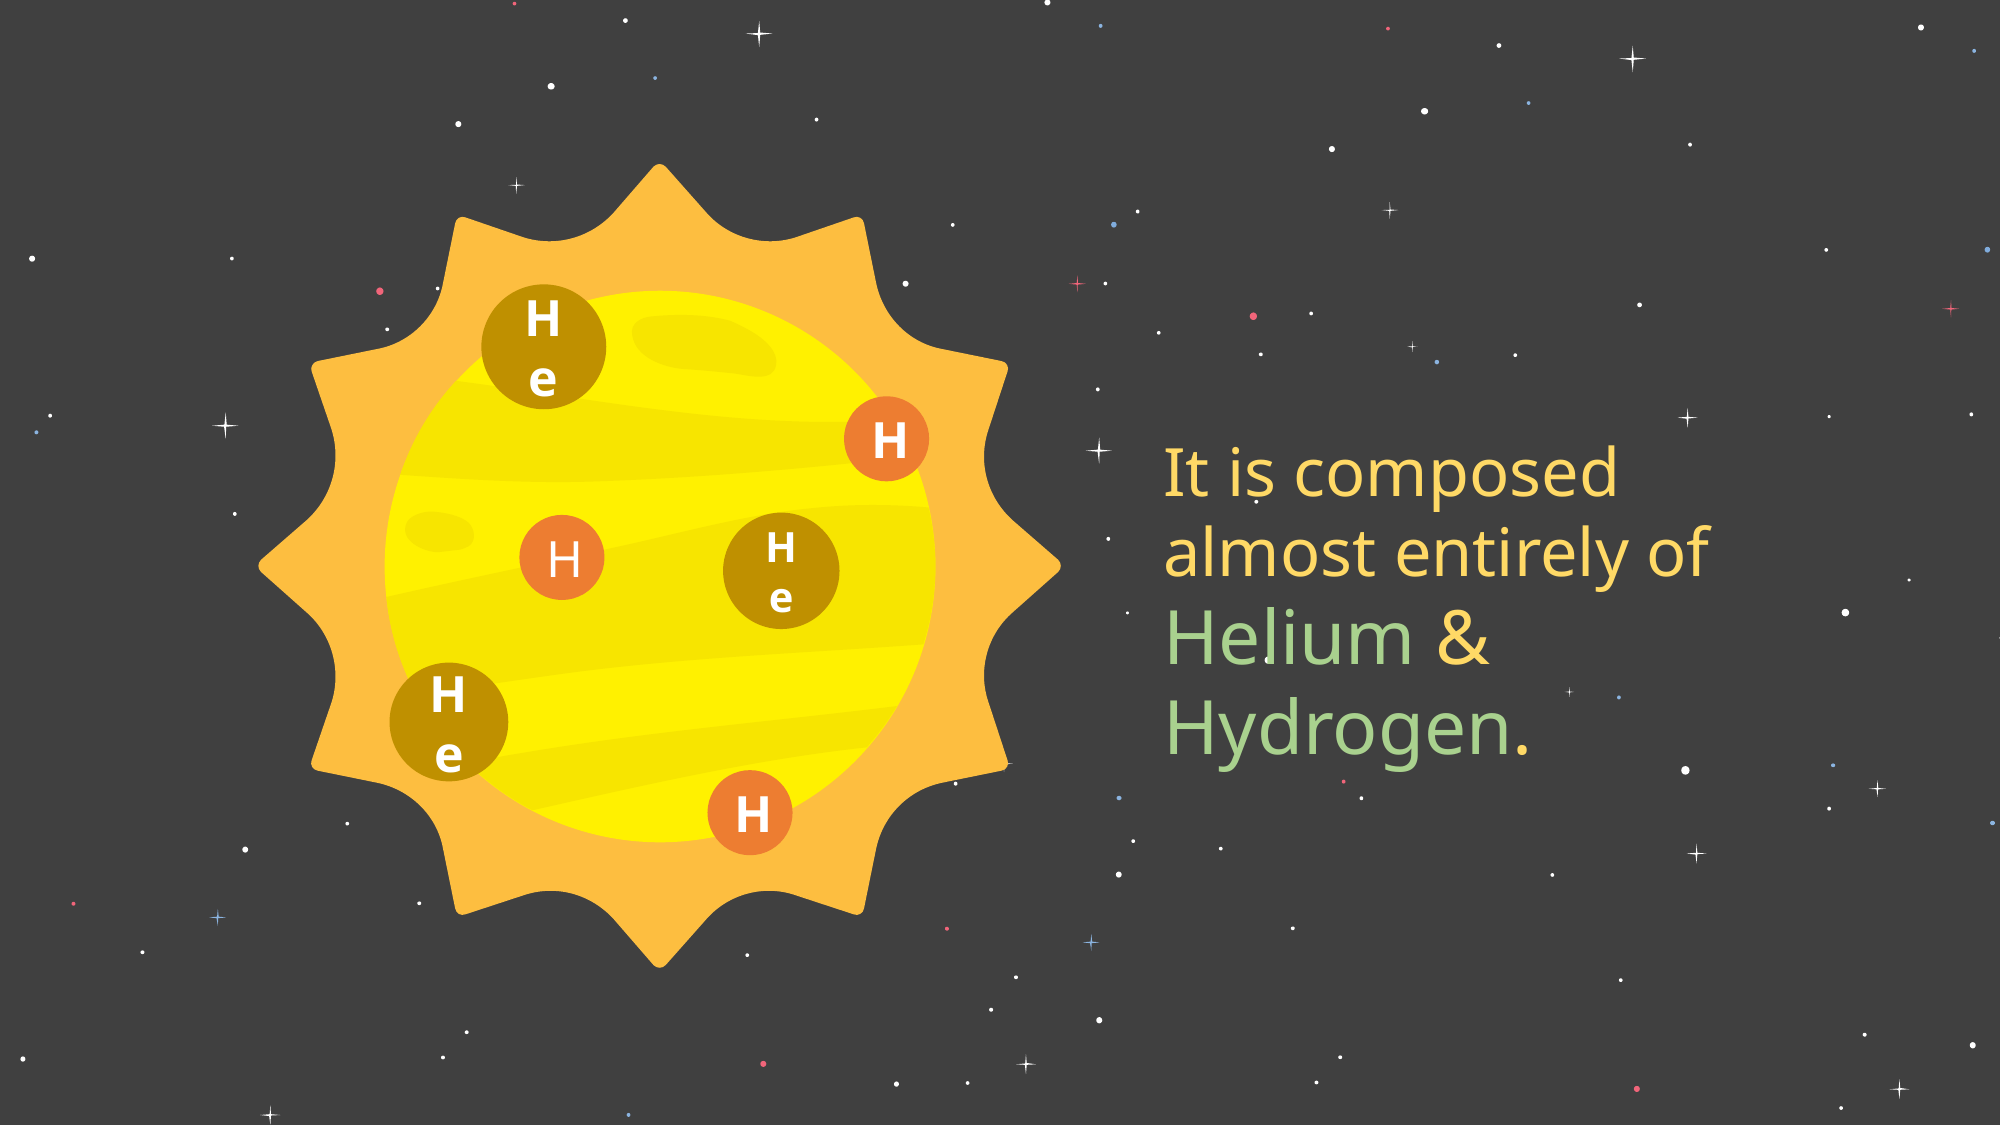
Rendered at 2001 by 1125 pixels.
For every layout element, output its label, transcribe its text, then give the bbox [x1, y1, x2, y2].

text_box It is composed almost entirely of Helium & Hydrogen. [1148, 422, 1789, 777]
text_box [257, 164, 1062, 968]
